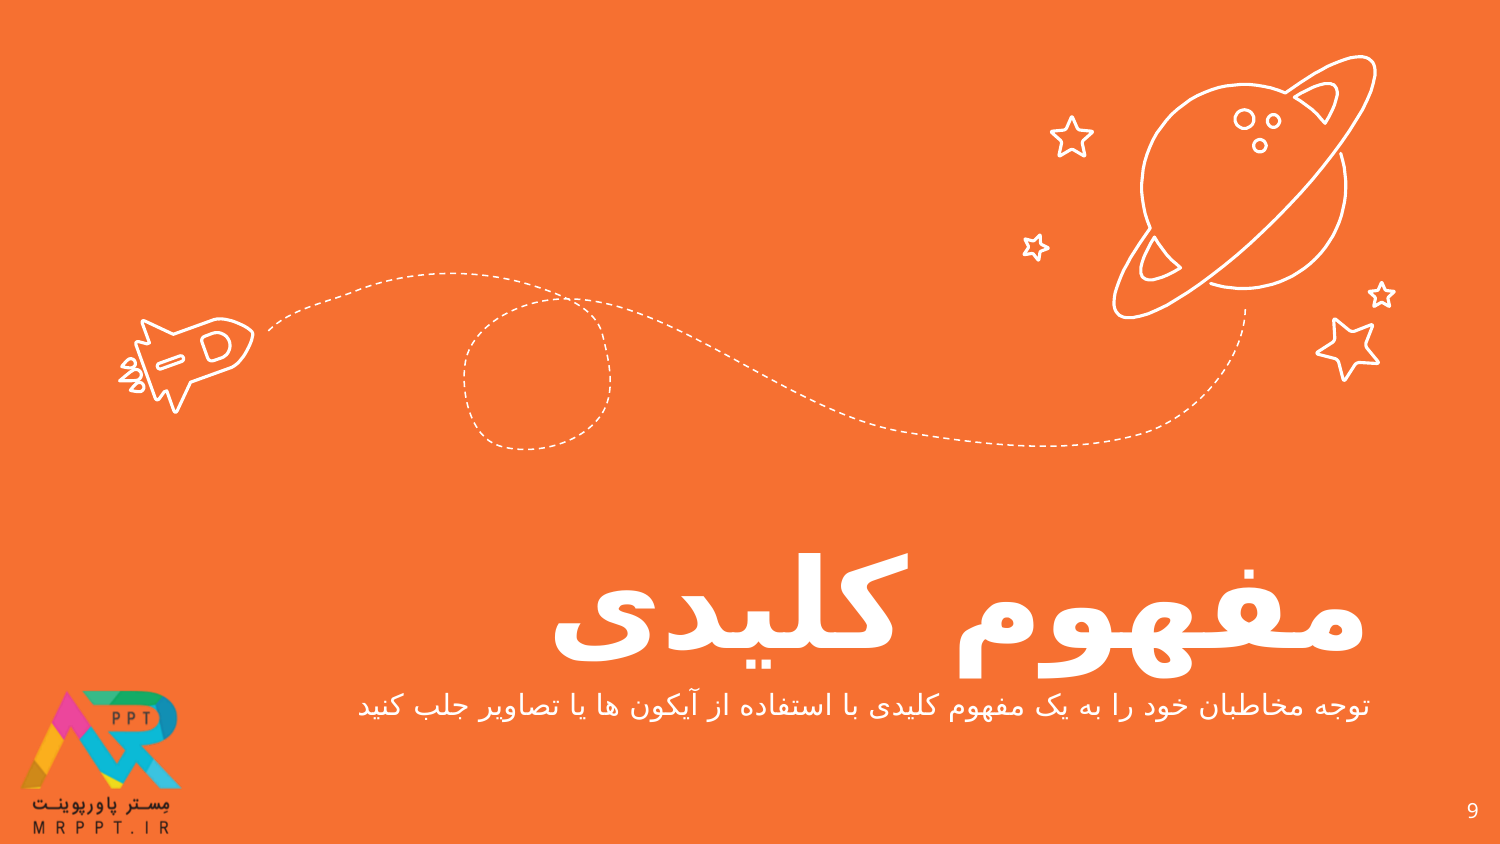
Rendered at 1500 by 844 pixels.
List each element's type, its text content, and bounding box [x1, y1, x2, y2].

slide_number 9 [1403, 779, 1494, 844]
title مفهوم کلیدی [112, 433, 1387, 624]
text_box [268, 273, 1244, 450]
subtitle توجه مخاطبان خود را به یک مفهوم کلیدی با استفاده از آیکون ها یا تصاویر جلب کنید [112, 666, 1387, 795]
picture [0, 682, 201, 844]
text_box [1113, 56, 1376, 318]
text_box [130, 303, 239, 412]
